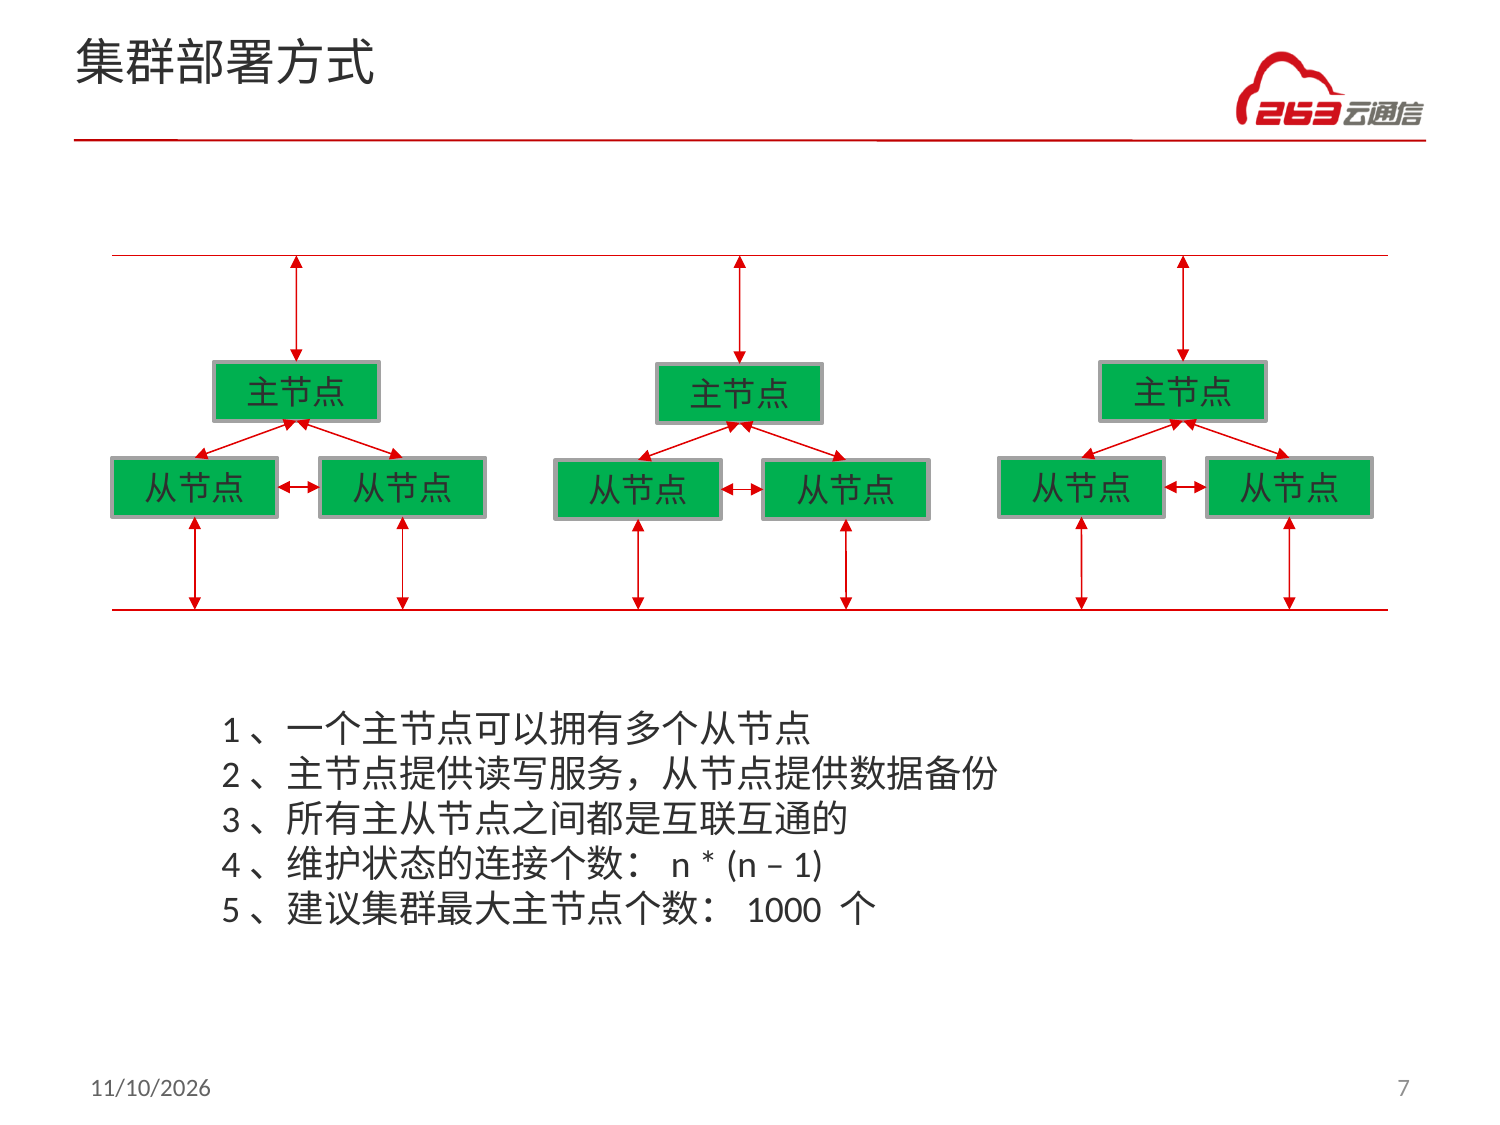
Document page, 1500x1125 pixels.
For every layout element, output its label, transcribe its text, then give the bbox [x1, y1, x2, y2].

text_box 从节点 [1205, 456, 1374, 519]
text_box 1、一个主节点可以拥有多个从节点 2、主节点提供读写服务，从节点提供数据备份 3、所有主从节点之间都是互联互通的 4、维护状态的连接个数：n * (n – 1) 5、建议集群最大主节点个数：1000 个 [206, 698, 1247, 938]
text_box 主节点 [212, 360, 381, 419]
text_box 从节点 [110, 456, 279, 519]
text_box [1182, 420, 1290, 458]
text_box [739, 422, 847, 461]
text_box 从节点 [997, 456, 1166, 519]
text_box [194, 420, 295, 458]
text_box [296, 420, 403, 458]
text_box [1081, 420, 1181, 458]
title 集群部署方式 [75, 30, 1235, 136]
text_box 主节点 [655, 362, 824, 421]
text_box 从节点 [761, 458, 931, 521]
text_box 从节点 [318, 456, 487, 519]
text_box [637, 422, 738, 461]
picture [1230, 37, 1430, 141]
text_box 主节点 [1098, 360, 1268, 419]
text_box 从节点 [553, 458, 723, 521]
